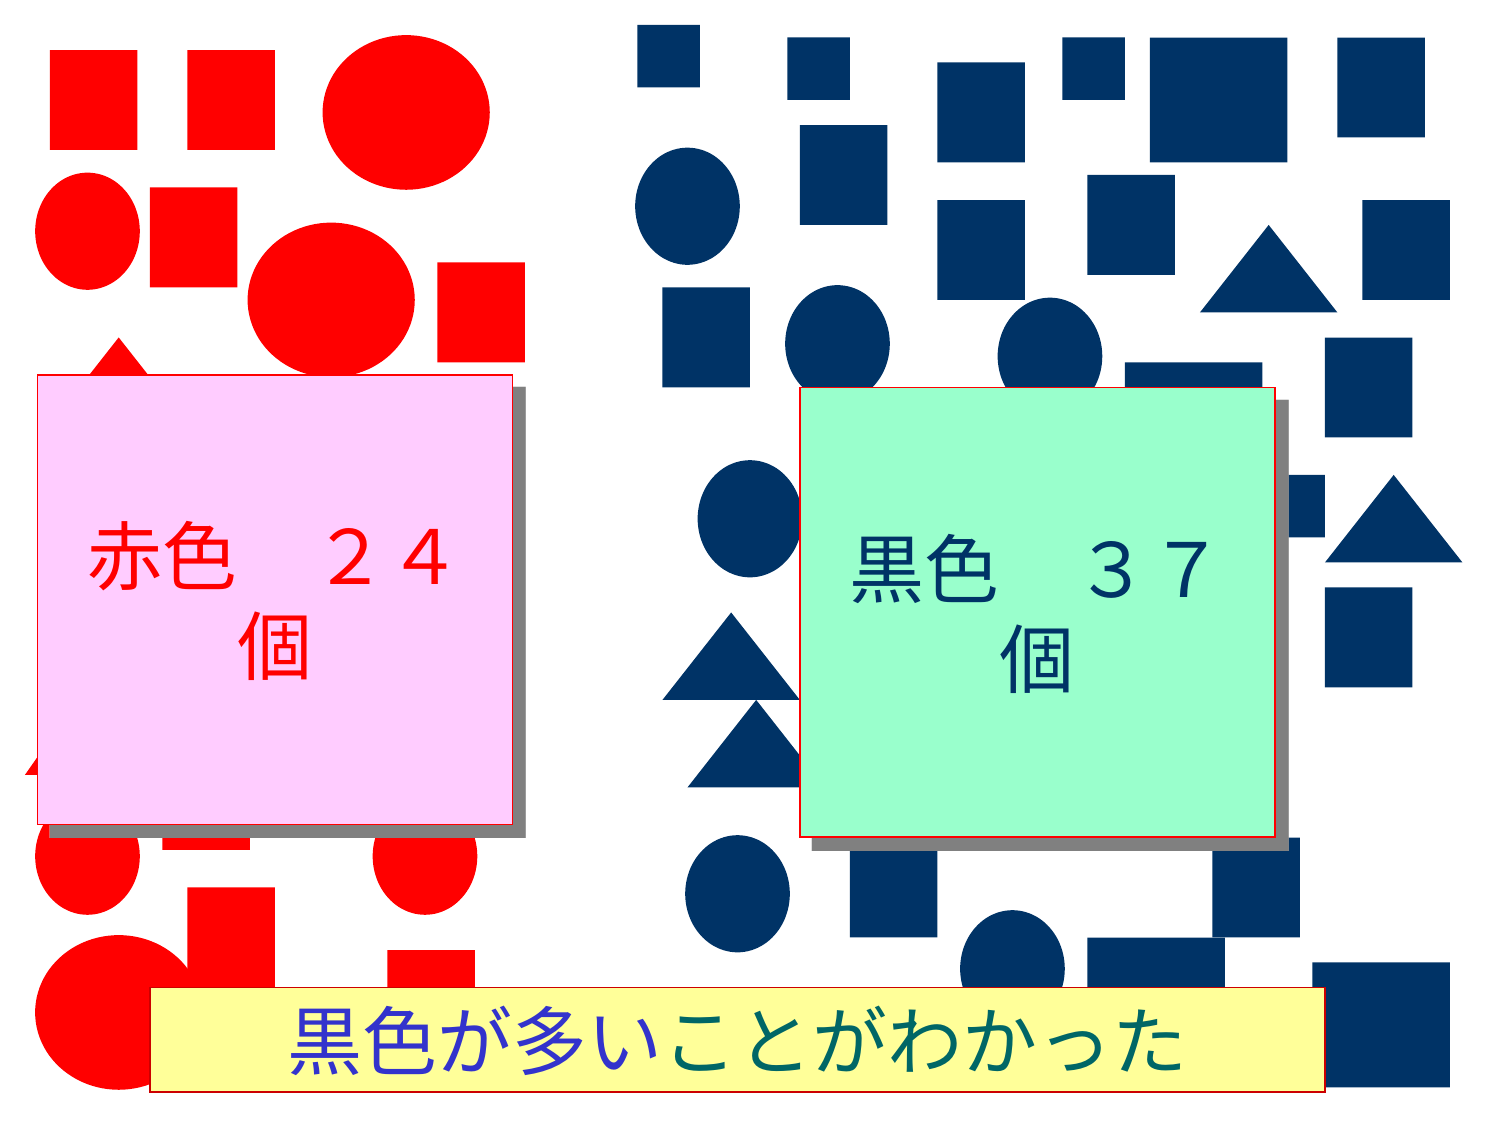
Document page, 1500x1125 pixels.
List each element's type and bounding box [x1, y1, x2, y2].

text_box [24, 24, 1463, 1088]
